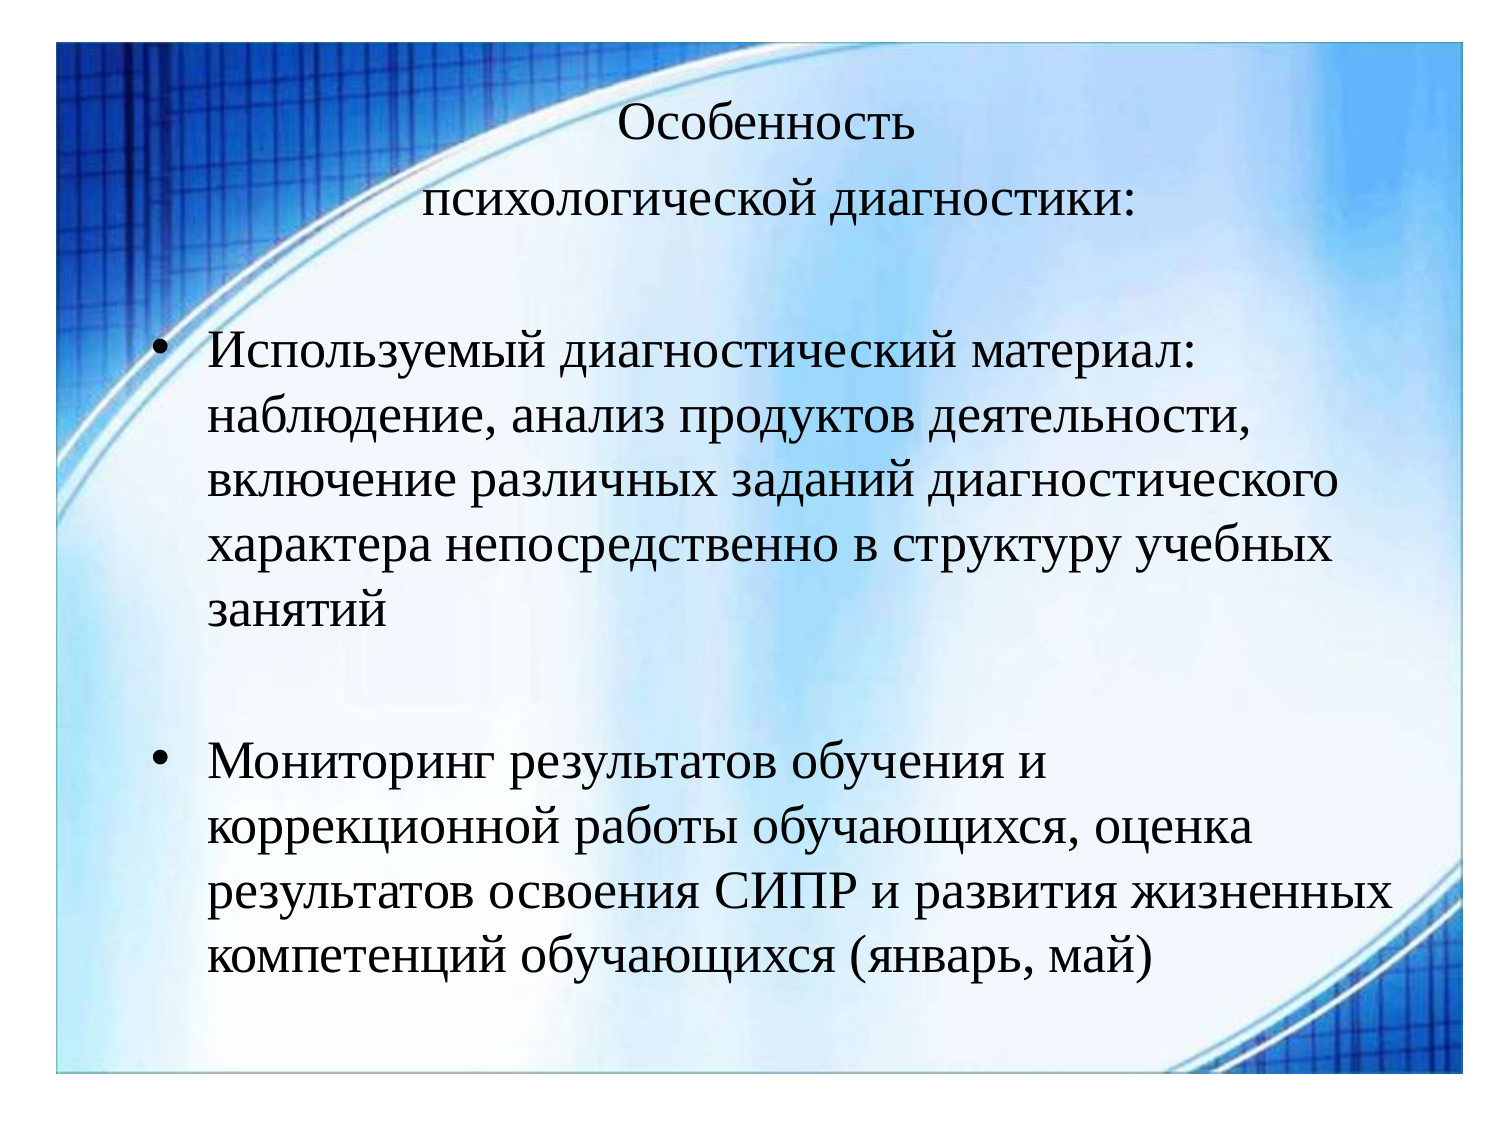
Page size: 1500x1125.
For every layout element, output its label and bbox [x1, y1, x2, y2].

picture [56, 42, 1463, 1074]
